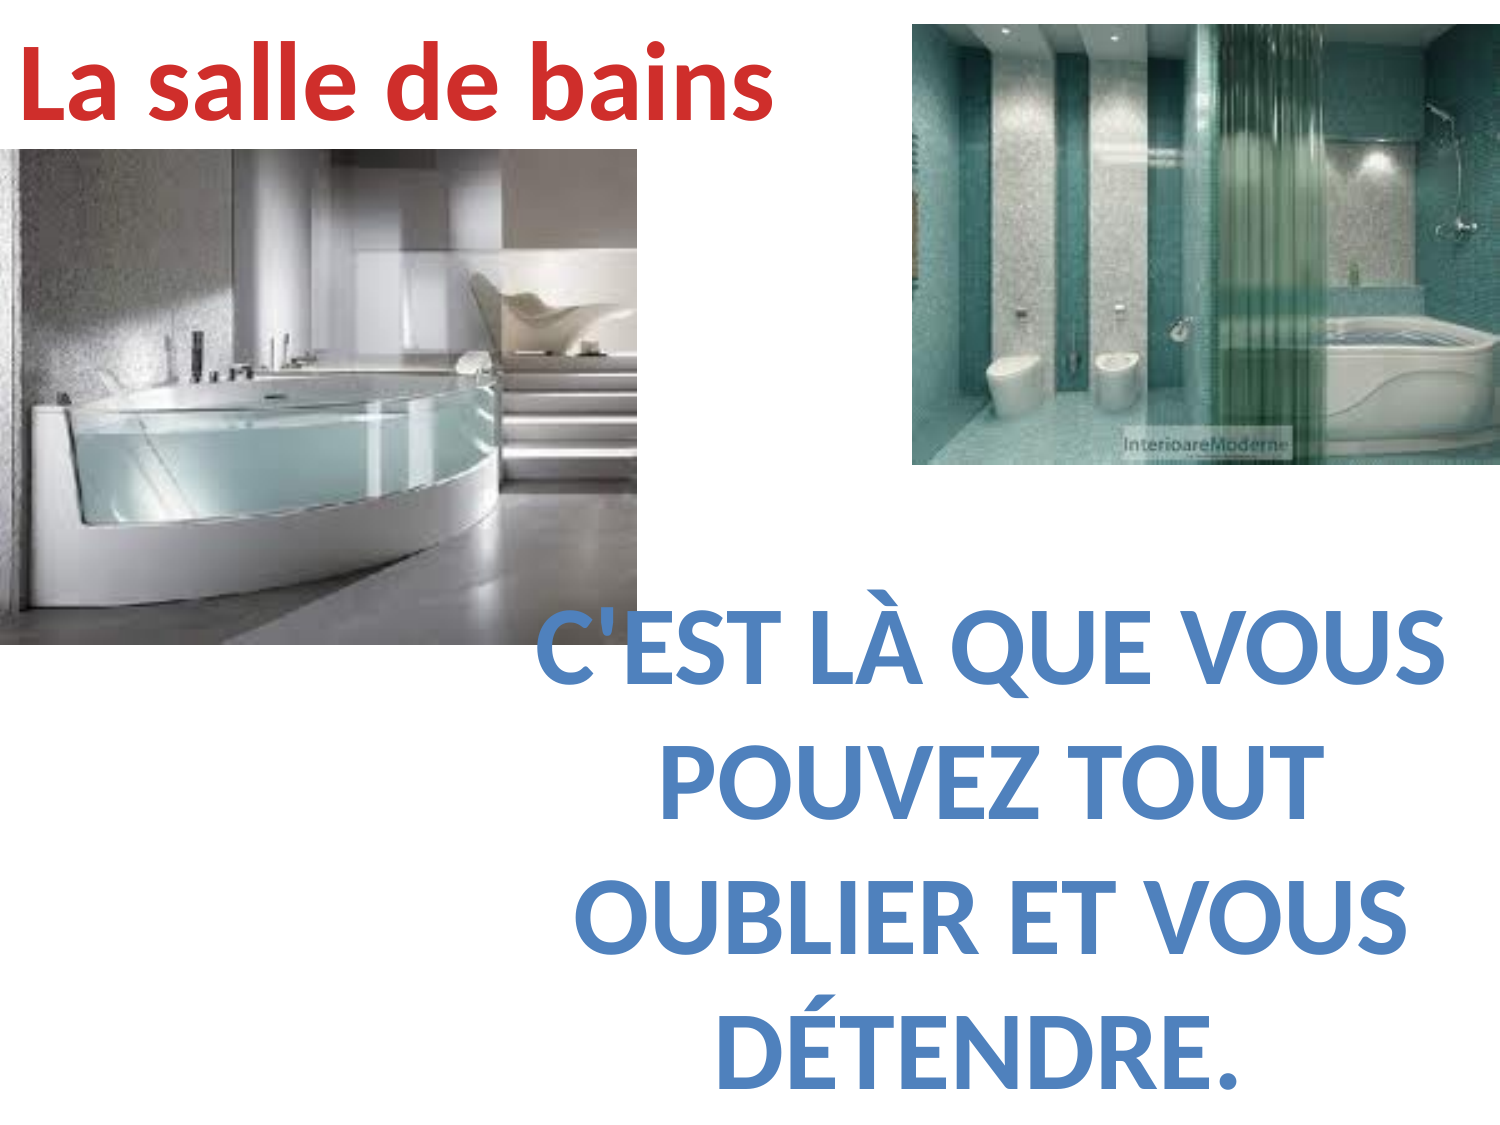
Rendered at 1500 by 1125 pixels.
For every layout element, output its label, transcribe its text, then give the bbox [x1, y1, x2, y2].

picture [912, 24, 1500, 466]
text_box C'est là que vous pouvez tout oublier et vous détendre. [483, 564, 1500, 1120]
picture [0, 149, 637, 645]
text_box La salle de bains [3, 0, 818, 150]
